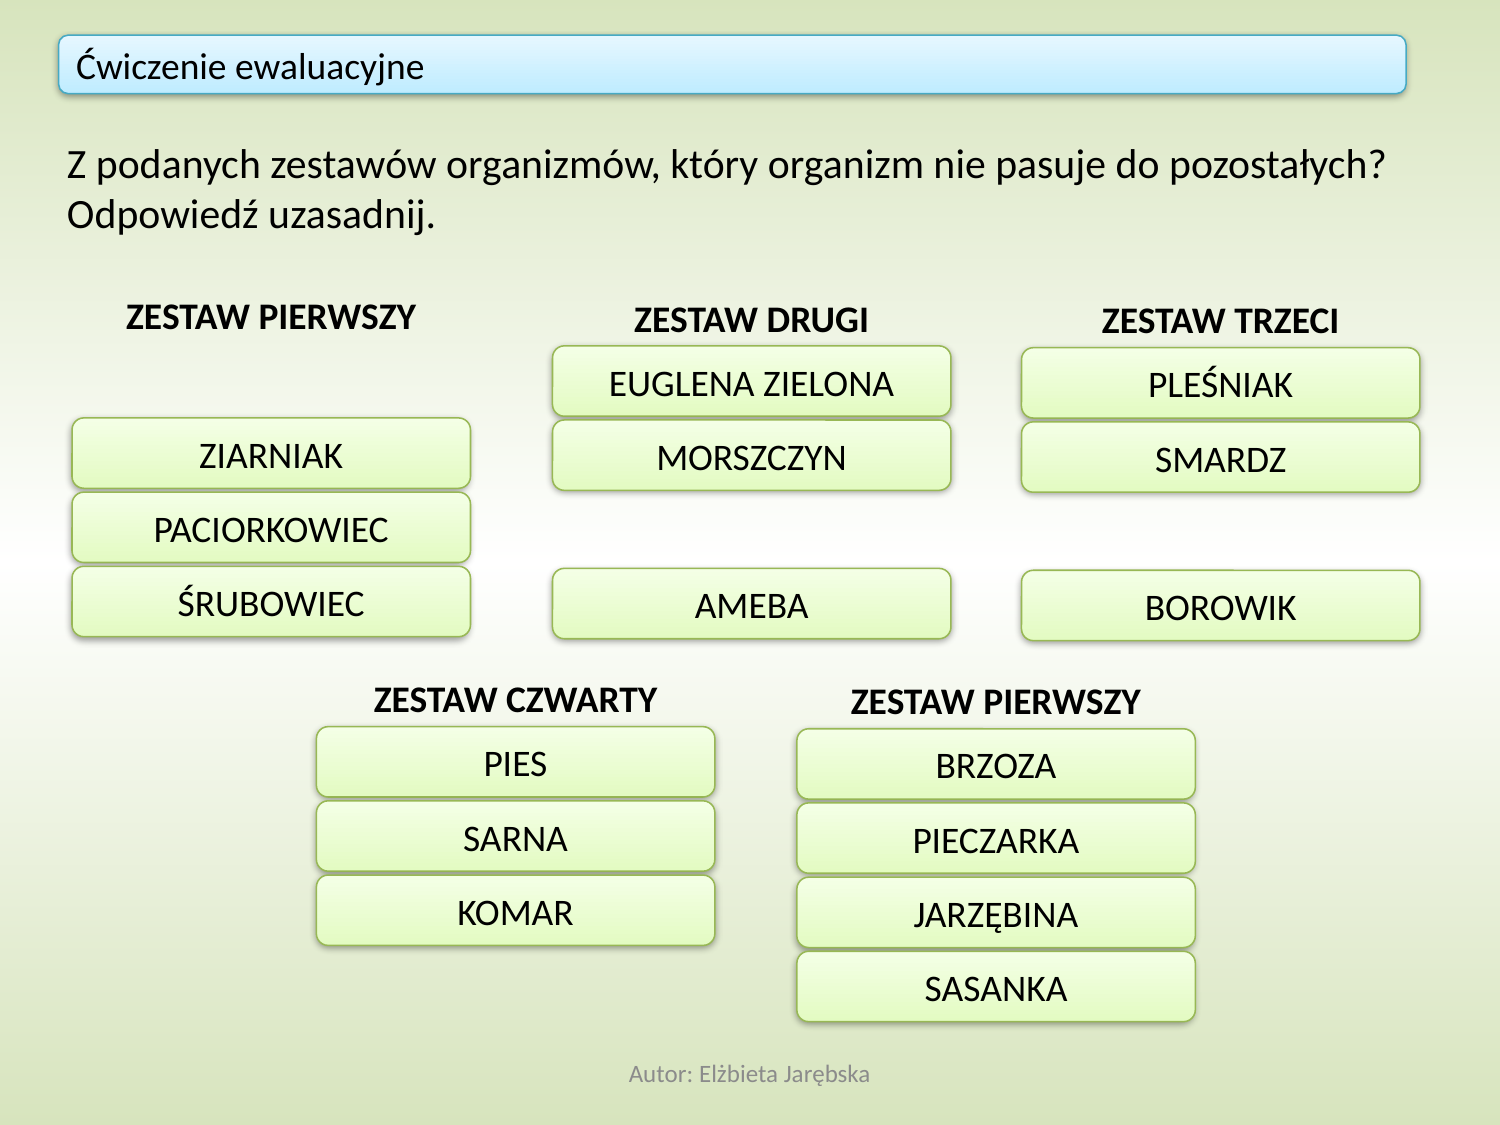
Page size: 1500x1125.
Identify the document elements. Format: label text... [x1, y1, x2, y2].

text_box JARZĘBINA [796, 876, 1197, 949]
text_box PIECZARKA [796, 802, 1197, 875]
text_box PACIORKOWIEC [71, 491, 472, 564]
text_box ZESTAW CZWARTY [304, 667, 727, 728]
text_box PLEŚNIAK [1020, 349, 1421, 419]
text_box BRZOZA [796, 730, 1197, 800]
text_box Z podanych zestawów organizmów, który organizm nie pasuje do pozostałych? Odpowiedź uzasadnij. [51, 129, 1412, 245]
text_box ŚRUBOWIEC [71, 565, 472, 638]
text_box BOROWIK [1020, 569, 1421, 642]
text_box SMARDZ [1020, 421, 1421, 493]
text_box KOMAR [315, 874, 716, 947]
text_box SARNA [315, 800, 716, 872]
text_box MORSZCZYN [551, 419, 952, 492]
text_box ZESTAW PIERWSZY [60, 285, 483, 345]
text_box ZIARNIAK [71, 417, 472, 490]
footer Autor: Elżbieta Jarębska [512, 1042, 988, 1103]
text_box PIES [315, 728, 716, 798]
text_box ZESTAW DRUGI [540, 287, 963, 347]
text_box AMEBA [551, 567, 952, 640]
text_box SASANKA [796, 950, 1197, 1023]
text_box ZESTAW TRZECI [1009, 288, 1432, 349]
text_box ZESTAW PIERWSZY [785, 669, 1207, 730]
text_box EUGLENA ZIELONA [551, 347, 952, 417]
text_box Ćwiczenie ewaluacyjne [57, 34, 1407, 95]
